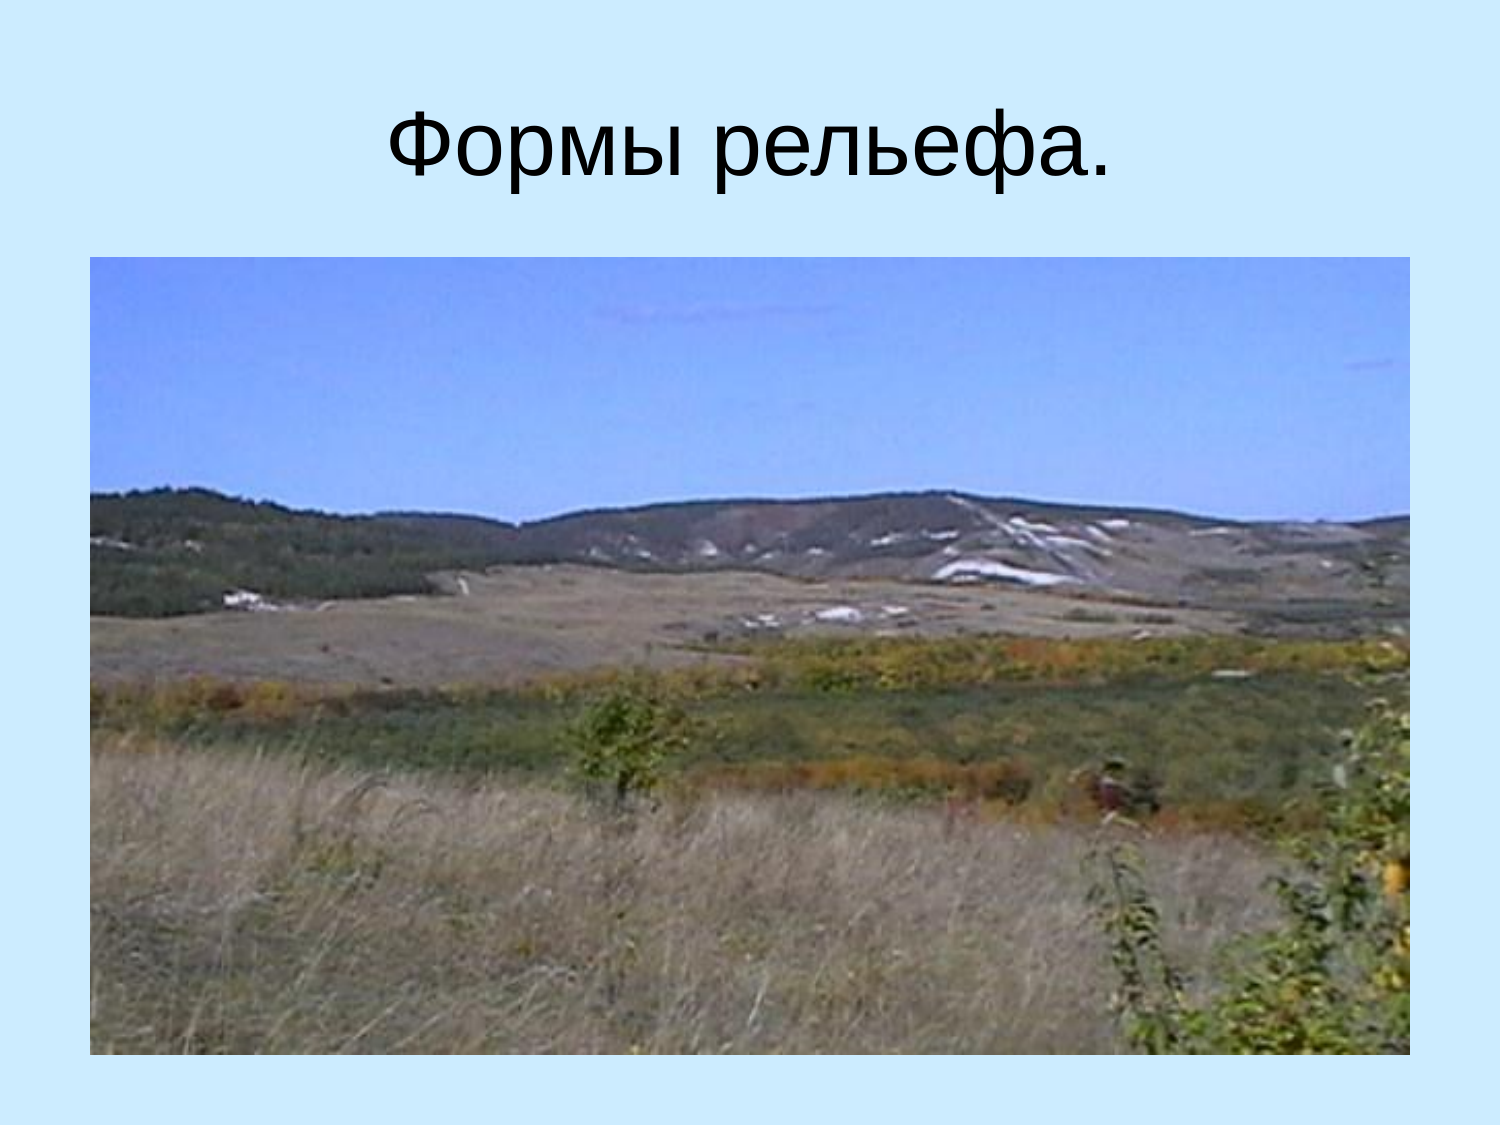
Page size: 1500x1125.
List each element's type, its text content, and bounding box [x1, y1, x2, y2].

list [89, 257, 1411, 1055]
title Формы рельефа. [74, 44, 1426, 233]
